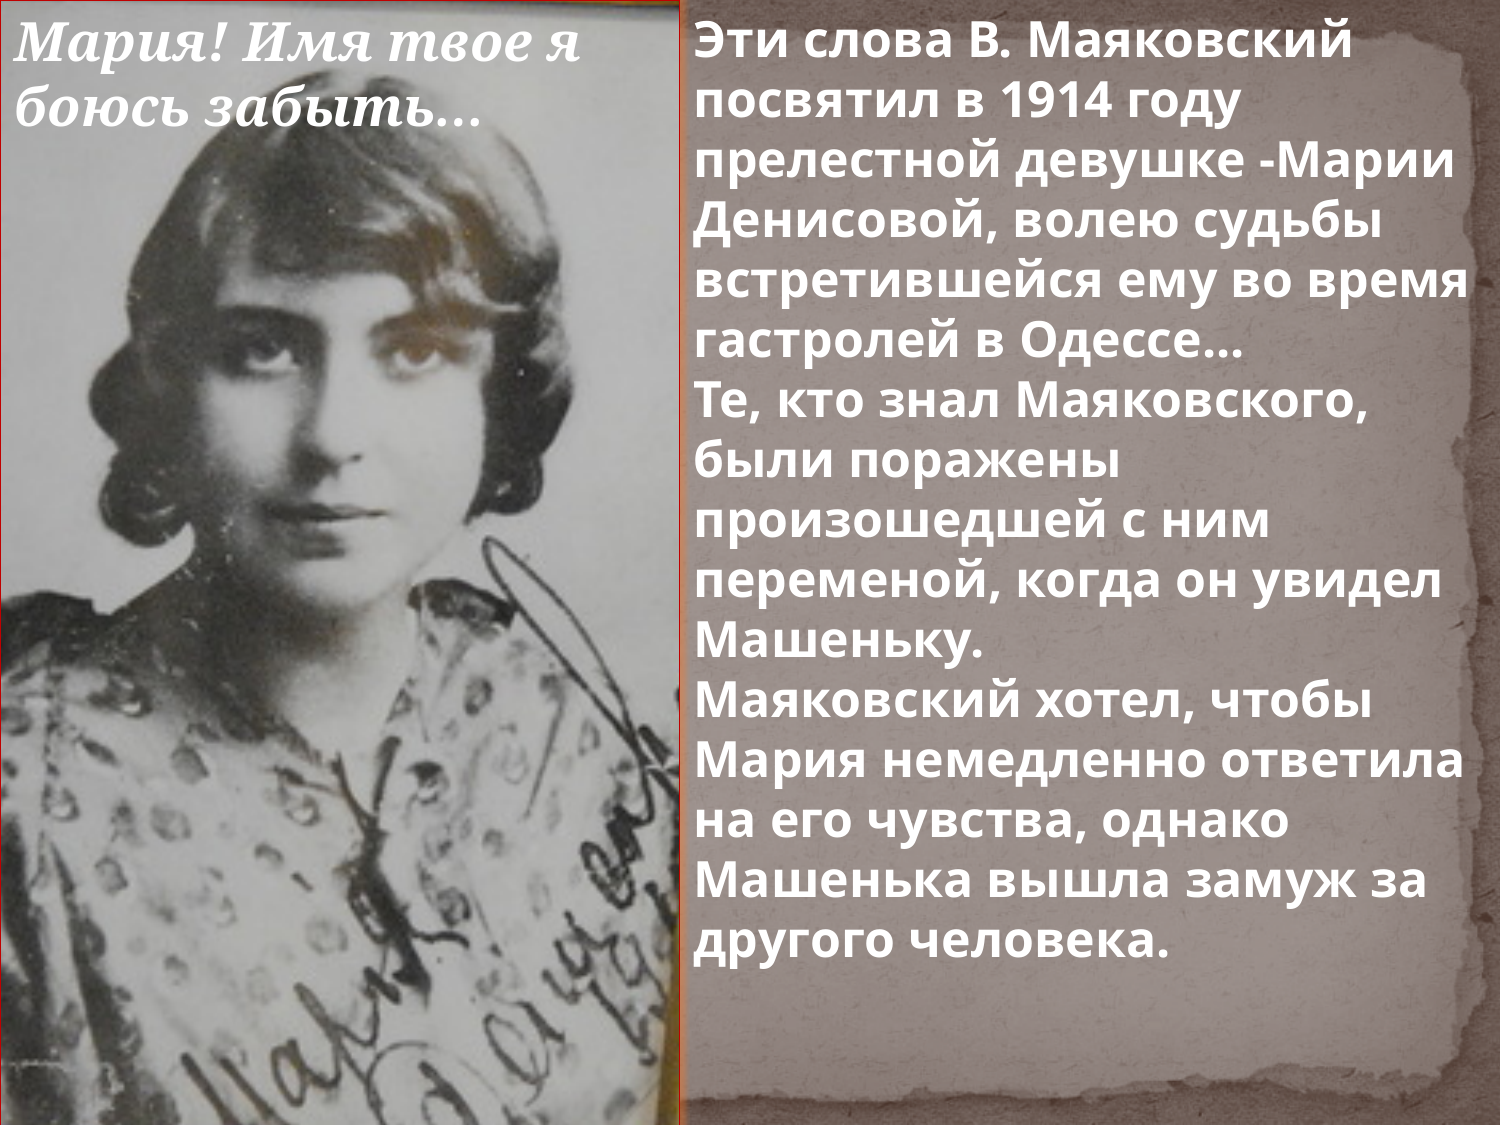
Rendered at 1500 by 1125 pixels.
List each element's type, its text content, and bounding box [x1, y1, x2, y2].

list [1, 1, 679, 1125]
text_box Эти слова В. Маяковский посвятил в 1914 году прелестной девушке -Марии Денисовой, волею судьбы встретившейся ему во время гастролей в Одессе... Те, кто знал Маяковского, были поражены произошедшей с ним переменой, когда он увидел Машеньку. Маяковский хотел, чтобы Мария немедленно ответила на его чувства, однако Машенька вышла замуж за другого человека. [687, 0, 1500, 975]
